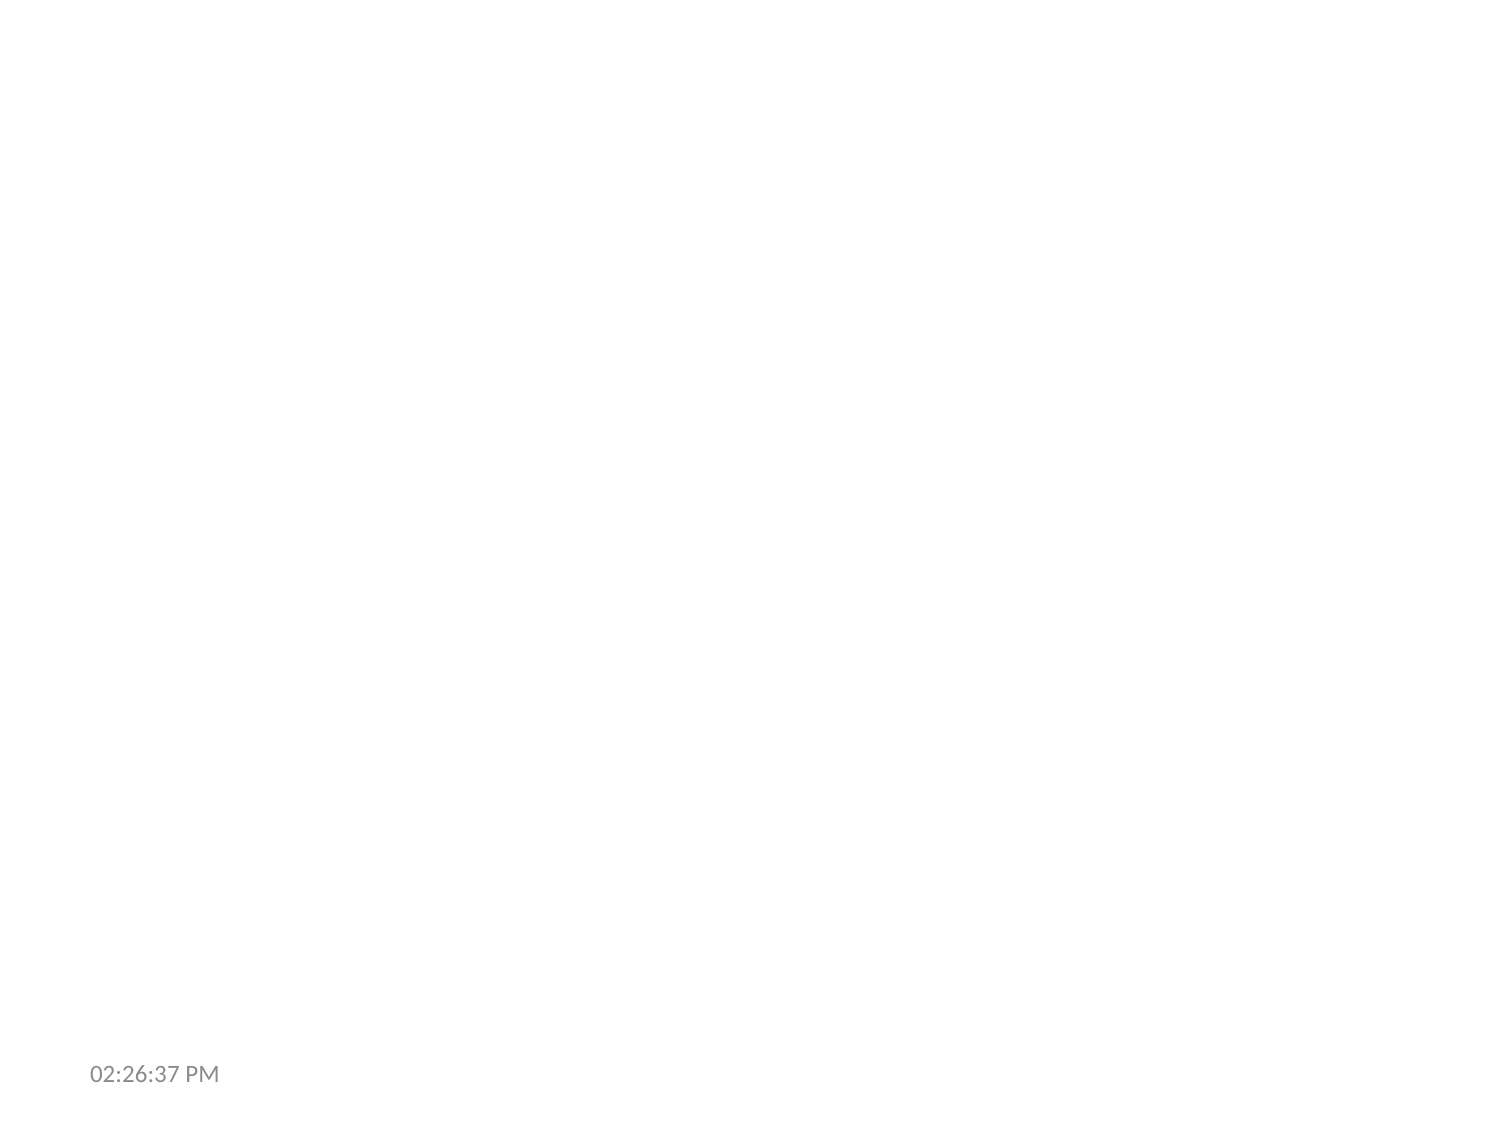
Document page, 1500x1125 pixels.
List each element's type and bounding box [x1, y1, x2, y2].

slide_number [75, 1042, 425, 1103]
